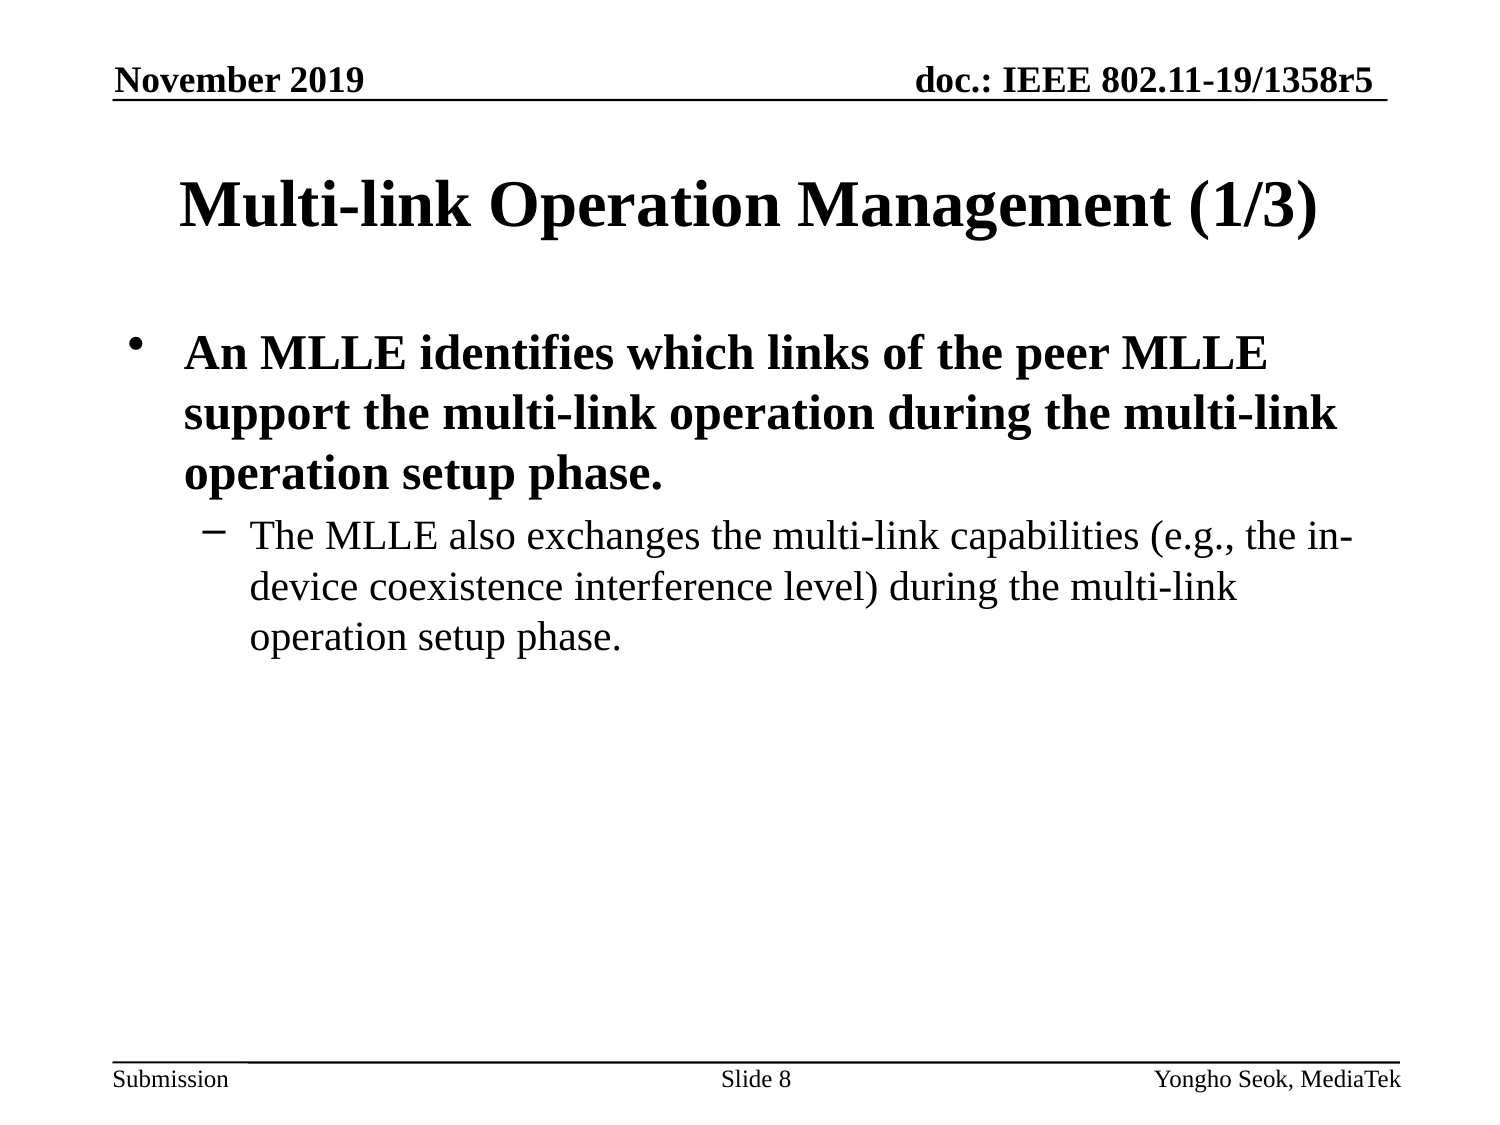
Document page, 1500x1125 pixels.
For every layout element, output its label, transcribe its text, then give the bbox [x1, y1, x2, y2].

list An MLLE identifies which links of the peer MLLE support the multi-link operation during the multi-link operation setup phase. The MLLE also exchanges the multi-link capabilities (e.g., the in-device coexistence interference level) during the multi-link operation setup phase. [112, 312, 1388, 988]
slide_number Slide 8 [712, 1061, 800, 1093]
title Multi-link Operation Management (1/3) [0, 112, 1500, 288]
footer Yongho Seok, MediaTek [1150, 1061, 1402, 1093]
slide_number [114, 54, 368, 101]
